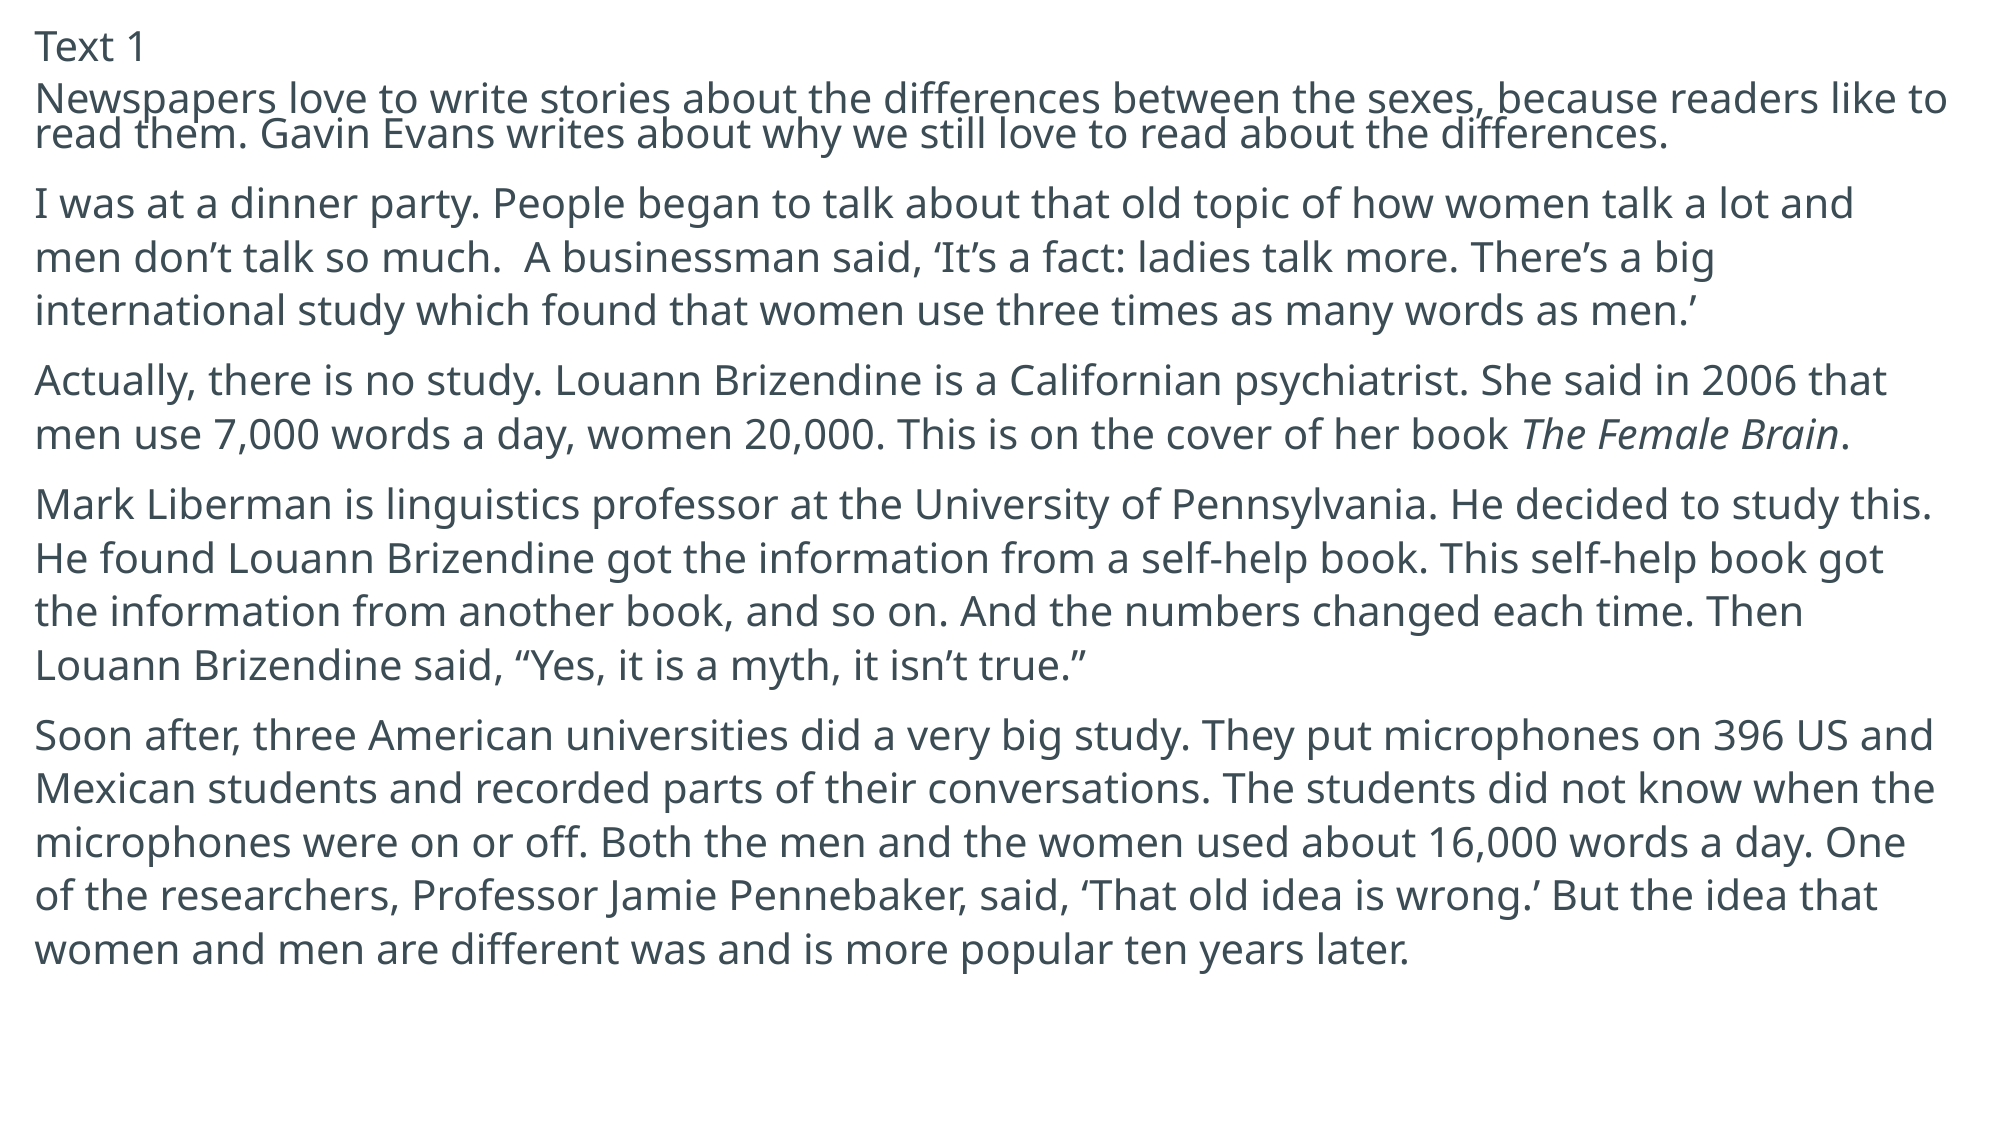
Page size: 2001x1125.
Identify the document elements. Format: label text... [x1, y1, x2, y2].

text_box Text 1 Newspapers love to write stories about the differences between the sexes, because readers like to read them. Gavin Evans writes about why we still love to read about the differences. I was at a dinner party. People began to talk about that old topic of how women talk a lot and men don’t talk so much. A businessman said, ‘It’s a fact: ladies talk more. There’s a big international study which found that women use three times as many words as men.’ Actually, there is no study. Louann Brizendine is a Californian psychiatrist. She said in 2006 that men use 7,000 words a day, women 20,000. This is on the cover of her book The Female Brain. Mark Liberman is linguistics professor at the University of Pennsylvania. He decided to study this. He found Louann Brizendine got the information from a self-help book. This self-help book got the information from another book, and so on. And the numbers changed each time. Then Louann Brizendine said, “Yes, it is a myth, it isn’t true.” Soon after, three American universities did a very big study. They put microphones on 396 US and Mexican students and recorded parts of their conversations. The students did not know when the microphones were on or off. Both the men and the women used about 16,000 words a day. One of the researchers, Professor Jamie Pennebaker, said, ‘That old idea is wrong.’ But the idea that women and men are different was and is more popular ten years later. [19, 27, 1976, 980]
